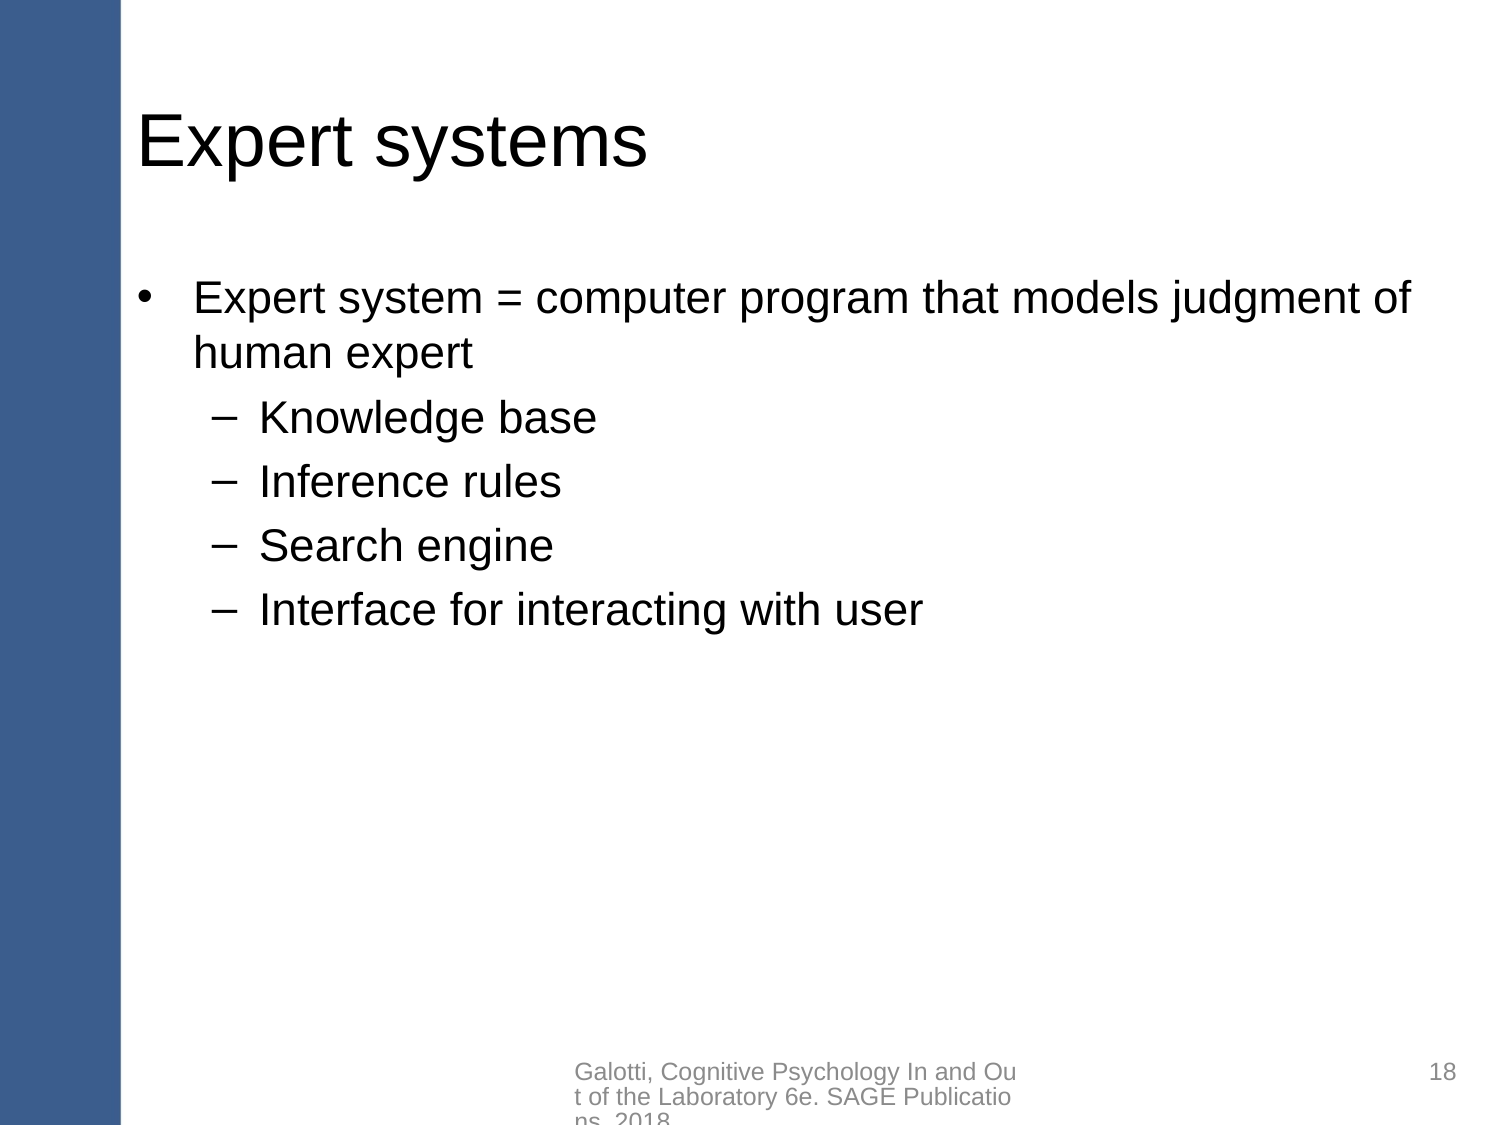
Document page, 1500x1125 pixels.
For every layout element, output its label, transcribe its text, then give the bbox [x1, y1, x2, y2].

slide_number 18 [1121, 1040, 1472, 1101]
title Expert systems [121, 43, 1472, 231]
footer Galotti, Cognitive Psychology In and Out of the Laboratory 6e. SAGE Publications, 2018. [559, 1040, 1035, 1101]
picture [0, 0, 1500, 1125]
list Expert system = computer program that models judgment of human expert Knowledge base Inference rules Search engine Interface for interacting with user [121, 260, 1472, 1004]
